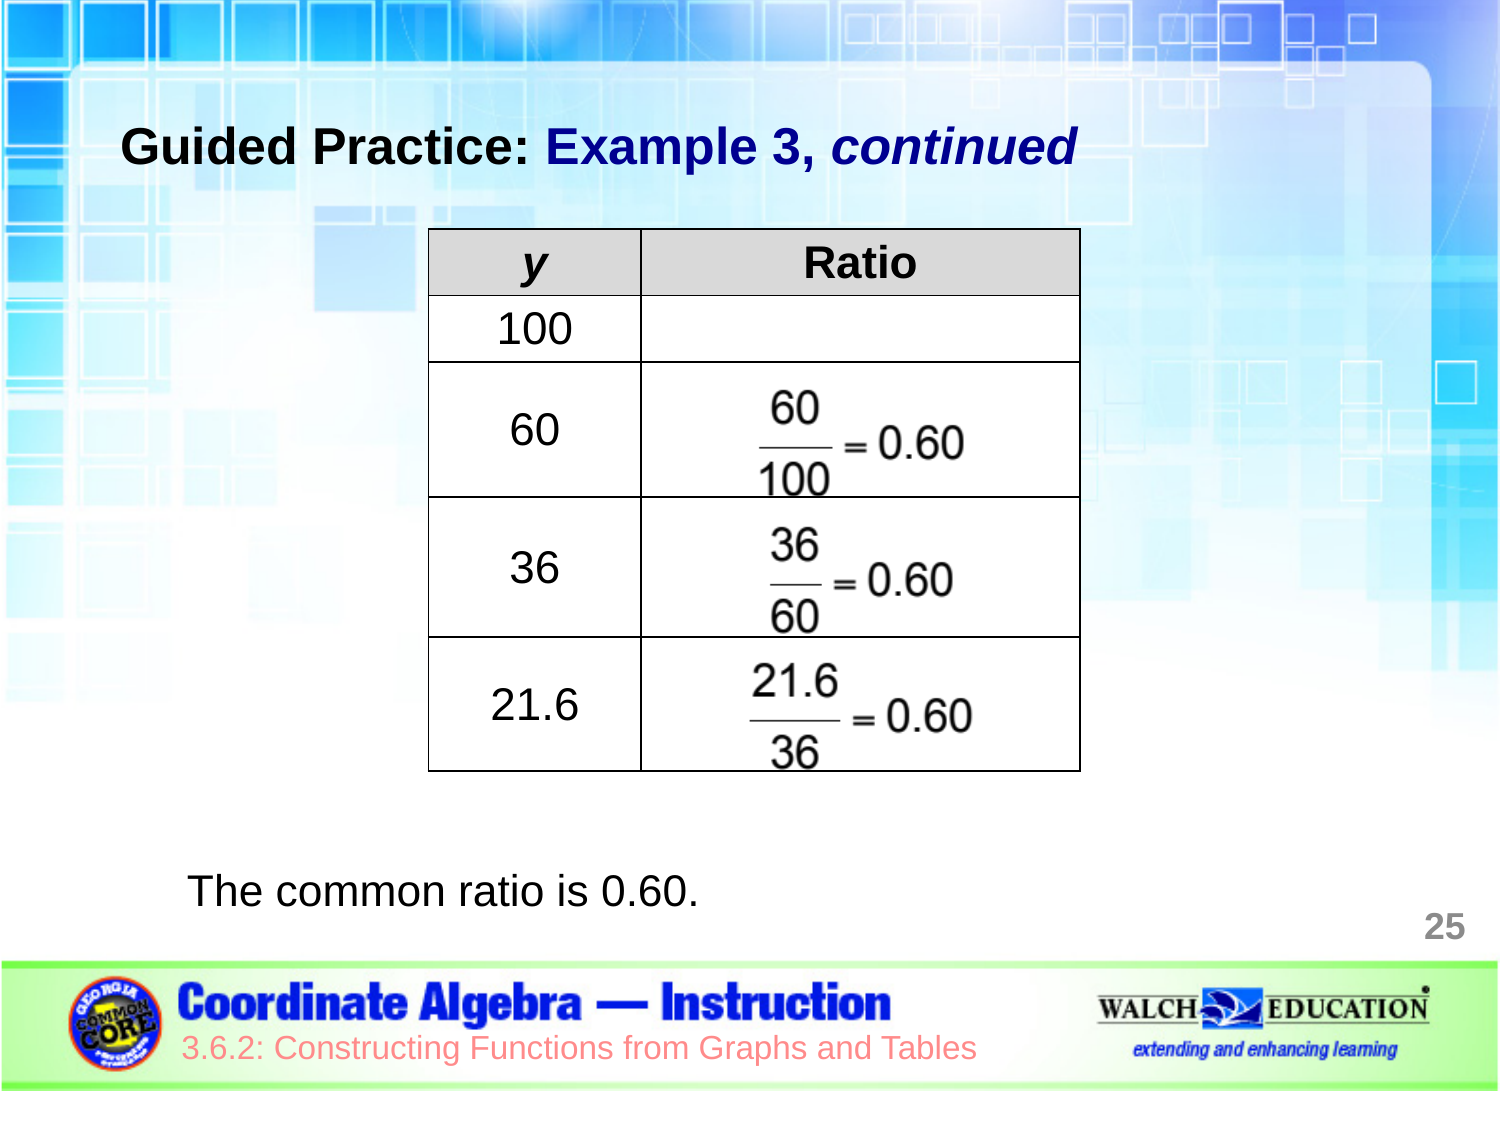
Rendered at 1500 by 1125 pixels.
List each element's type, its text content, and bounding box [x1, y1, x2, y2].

table_cell [642, 638, 1079, 770]
table_cell [642, 363, 1079, 496]
table_header y [429, 230, 640, 295]
footer 3.6.2: Constructing Functions from Graphs and Tables [166, 1024, 1080, 1069]
subtitle Guided Practice: Example 3, continued The common ratio is 0.60. [105, 105, 1394, 925]
picture [1, 0, 1500, 1091]
table_cell [642, 498, 1079, 636]
table_cell 36 [429, 498, 640, 636]
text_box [747, 650, 974, 770]
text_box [755, 377, 966, 497]
table_cell 100 [429, 296, 640, 361]
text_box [765, 514, 955, 634]
table_header Ratio [642, 230, 1079, 295]
slide_number 25 [1361, 901, 1481, 949]
table_cell 21.6 [429, 638, 640, 770]
table_cell 60 [429, 363, 640, 496]
table_cell [642, 296, 1079, 361]
